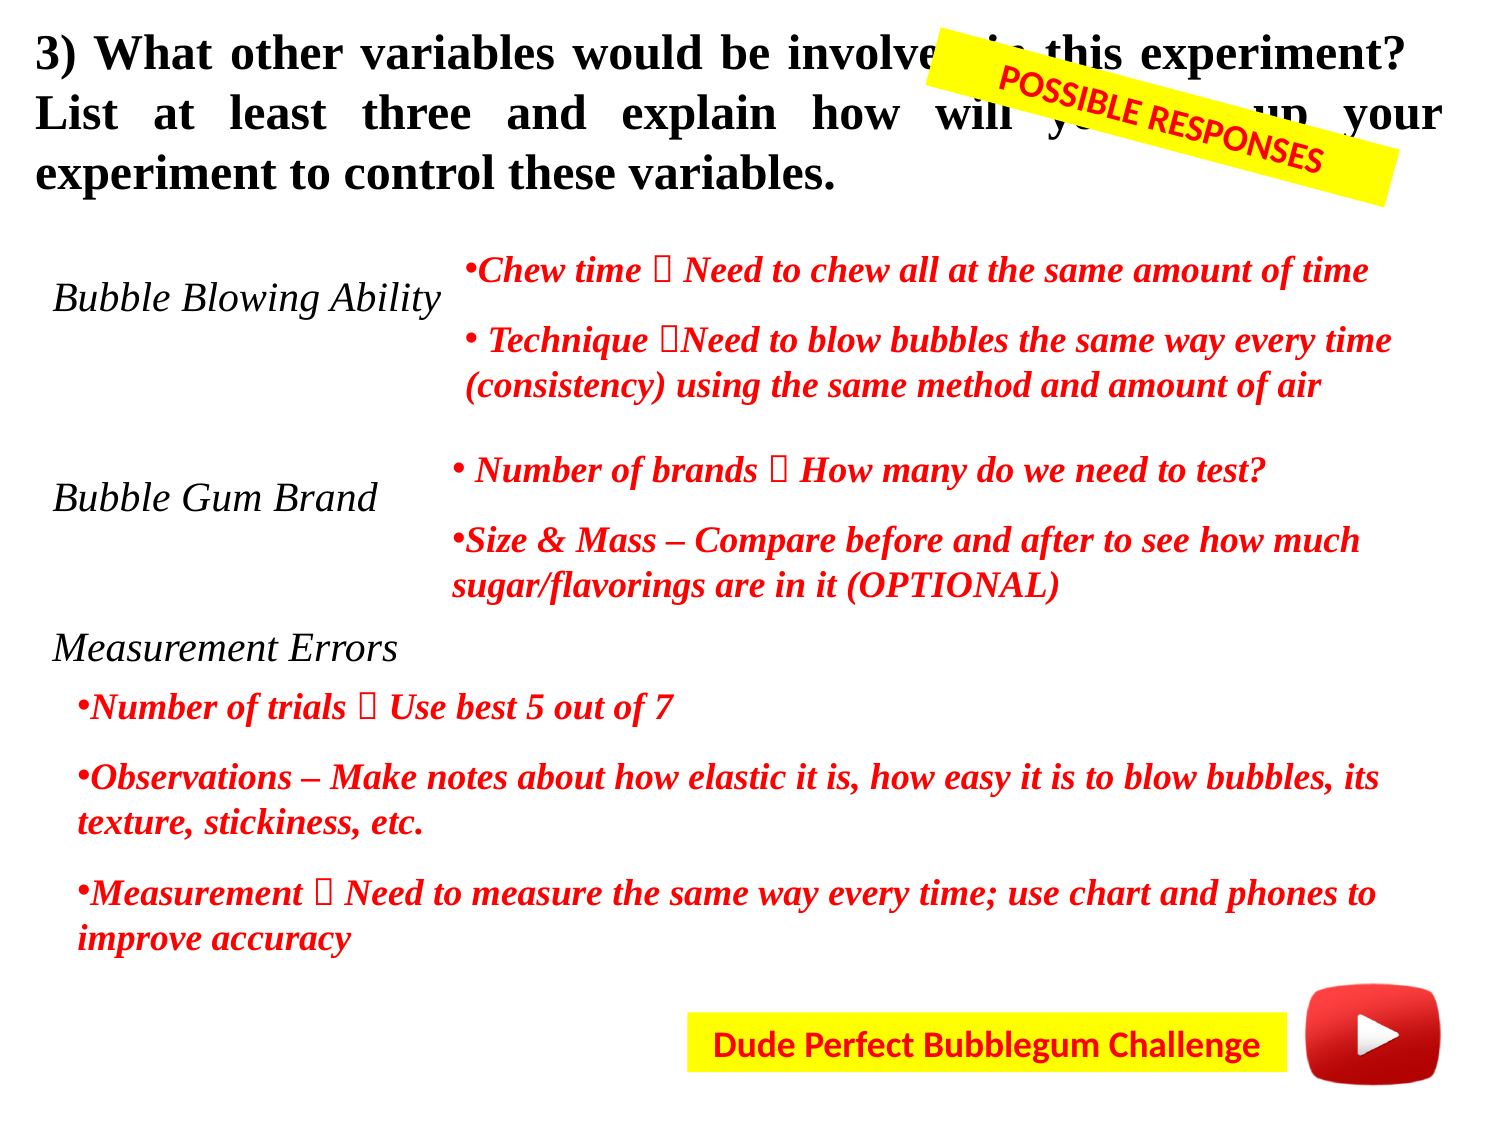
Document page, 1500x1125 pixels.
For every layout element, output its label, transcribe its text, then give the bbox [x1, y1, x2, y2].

text_box POSSIBLE RESPONSES [925, 27, 1400, 208]
text_box Chew time  Need to chew all at the same amount of time Technique Need to blow bubbles the same way every time (consistency) using the same method and amount of air [450, 237, 1475, 413]
text_box Number of brands  How many do we need to test? Size & Mass – Compare before and after to see how much sugar/flavorings are in it (OPTIONAL) [437, 437, 1463, 613]
text_box Bubble Blowing Ability Bubble Gum Brand Measurement Errors [37, 262, 1475, 788]
text_box Number of trials  Use best 5 out of 7 Observations – Make notes about how elastic it is, how easy it is to blow bubbles, its texture, stickiness, etc. Measurement  Need to measure the same way every time; use chart and phones to improve accuracy [62, 674, 1463, 965]
picture [1287, 974, 1461, 1101]
text_box Dude Perfect Bubblegum Challenge [687, 1012, 1282, 1073]
text_box 3) What other variables would be involved in this experiment? List at least three and explain how will you set up your experiment to control these variables. [20, 12, 1458, 268]
